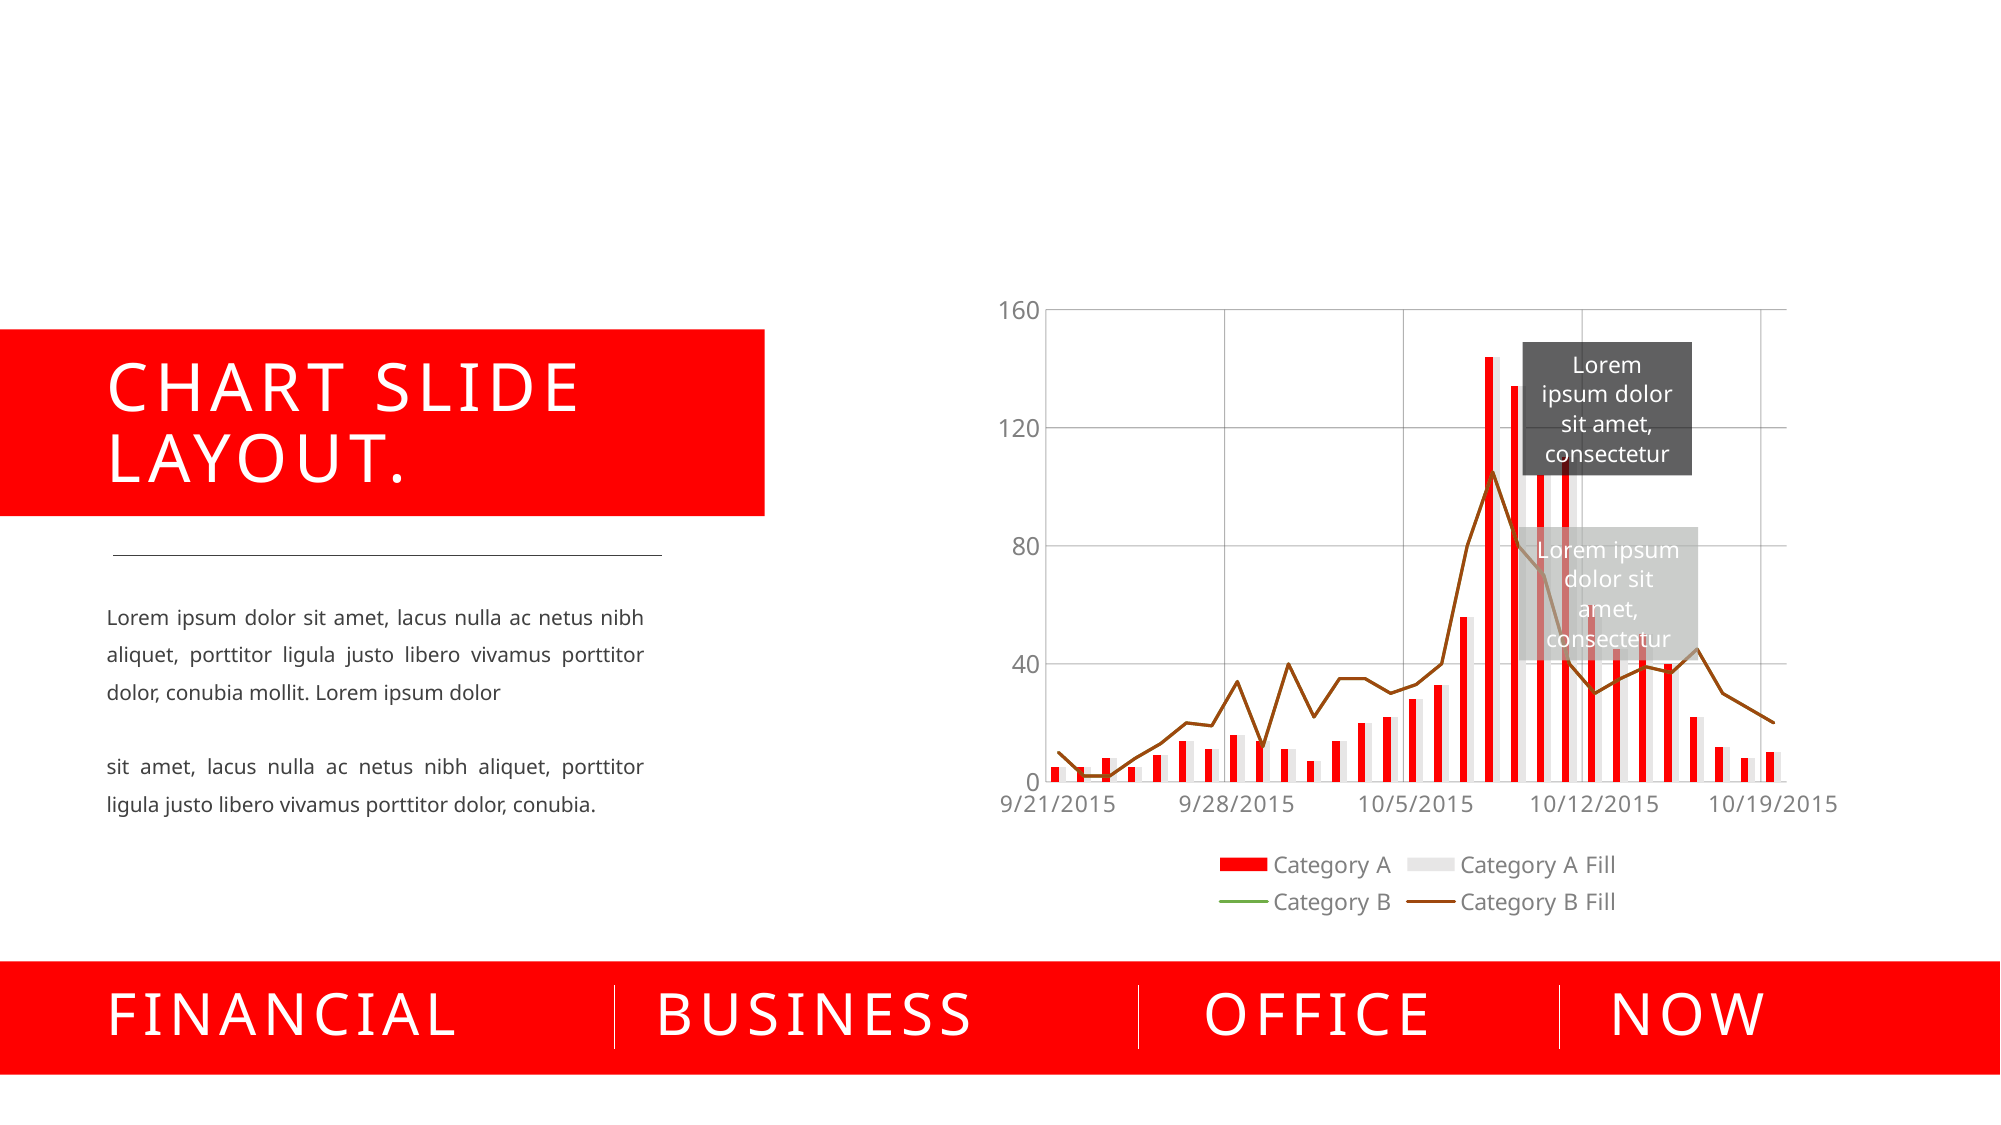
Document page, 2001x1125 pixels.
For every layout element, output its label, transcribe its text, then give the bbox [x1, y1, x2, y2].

text_box [0, 328, 766, 517]
text_box BUSINESS [640, 978, 1171, 1105]
text_box FINANCIAL [91, 978, 623, 1105]
text_box OFFICE [1188, 978, 1594, 1105]
text_box NOW [1594, 978, 2000, 1105]
text_box CHART SLIDE LAYOUT. [91, 346, 744, 523]
text_box Lorem ipsum dolor sit amet, lacus nulla ac netus nibh aliquet, porttitor ligula justo libero vivamus porttitor dolor, conubia mollit. Lorem ipsum dolor sit amet, lacus nulla ac netus nibh aliquet, porttitor ligula justo libero vivamus porttitor dolor, conubia. [91, 584, 659, 824]
chart [980, 279, 1857, 924]
text_box [0, 960, 2000, 1076]
